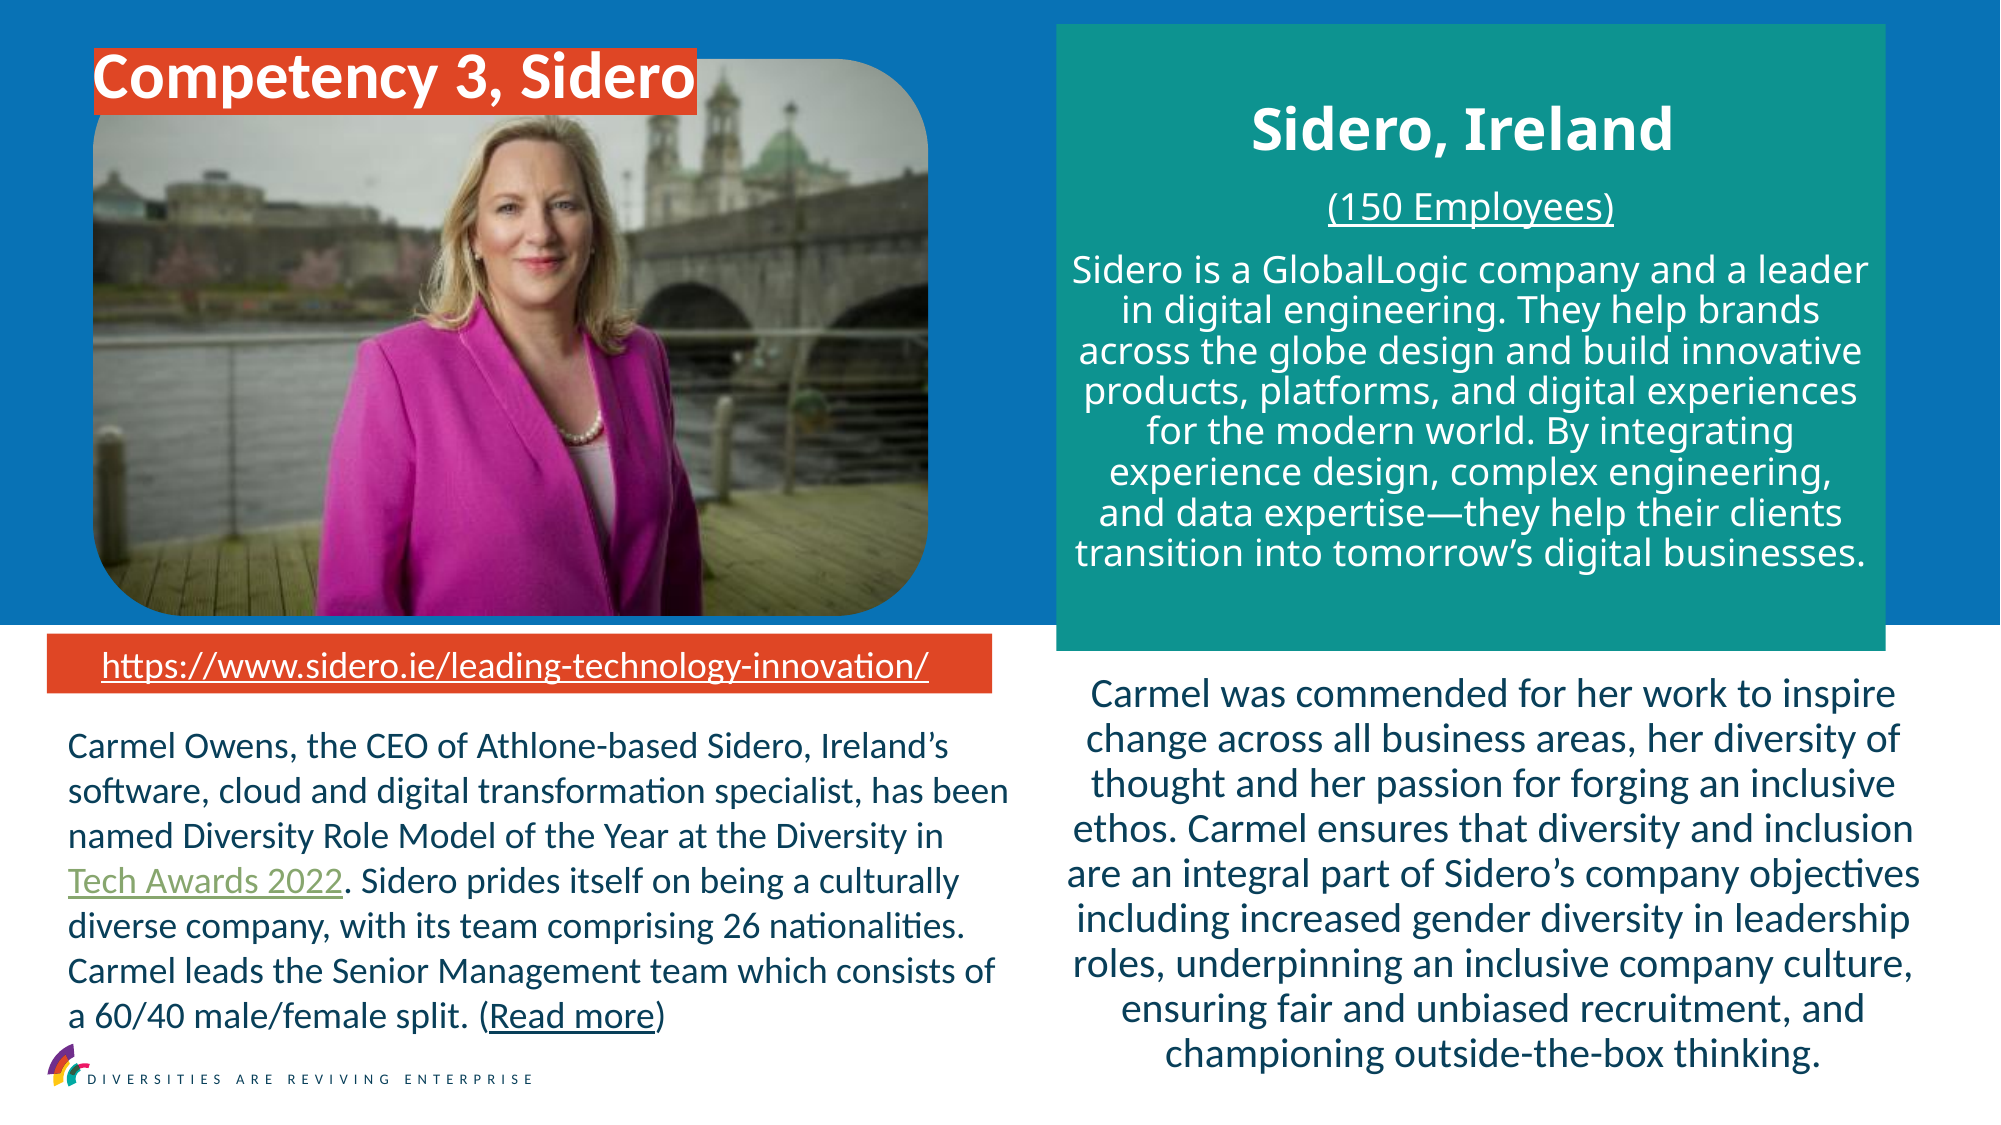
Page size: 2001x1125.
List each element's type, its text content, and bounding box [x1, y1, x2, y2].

text_box Competency 3, Sidero [0, 23, 791, 119]
list Carmel was commended for her work to inspire change across all business areas, her diversity of thought and her passion for forging an inclusive ethos. Carmel ensures that diversity and inclusion are an integral part of Sidero’s company objectives including increased gender diversity in leadership roles, underpinning an inclusive company culture, ensuring fair and unbiased recruitment, and championing outside-the-box thinking. [1040, 664, 1947, 1088]
list Sidero, Ireland (150 Employees) Sidero is a GlobalLogic company and a leader in digital engineering. They help brands across the globe design and build innovative products, platforms, and digital experiences for the modern world. By integrating experience design, complex engineering, and data expertise—they help their clients transition into tomorrow’s digital businesses. [1056, 24, 1886, 651]
picture [92, 58, 929, 616]
text_box Carmel Owens, the CEO of Athlone-based Sidero, Ireland’s software, cloud and digital transformation specialist, has been named Diversity Role Model of the Year at the Diversity in Tech Awards 2022. Sidero prides itself on being a culturally diverse company, with its team comprising 26 nationalities. Carmel leads the Senior Management team which consists of a 60/40 male/female split. (Read more) [53, 713, 1029, 1044]
text_box https://www.sidero.ie/leading-technology-innovation/ [46, 633, 993, 694]
